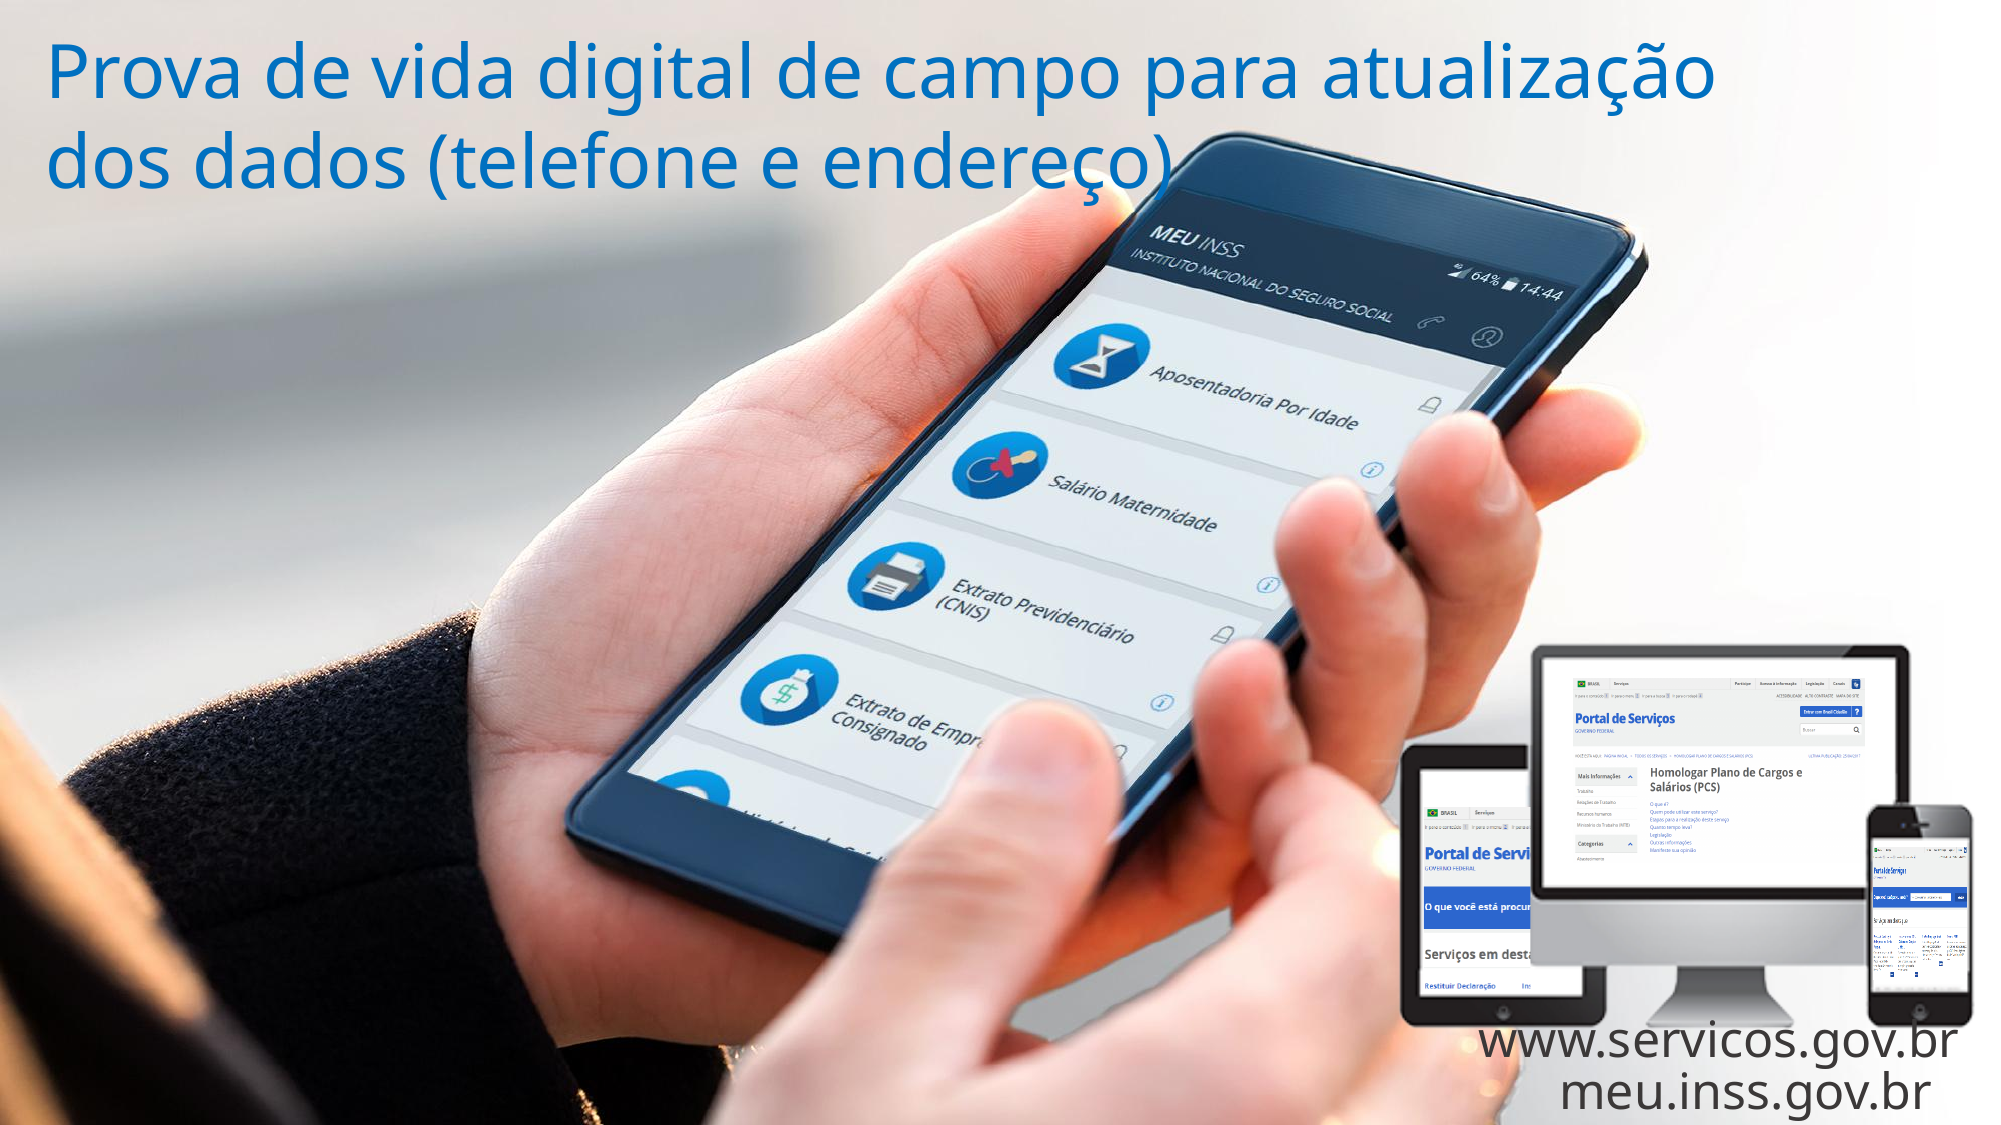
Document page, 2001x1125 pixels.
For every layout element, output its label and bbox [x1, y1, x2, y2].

text_box [1371, 601, 2000, 1076]
picture [0, 0, 2000, 1125]
